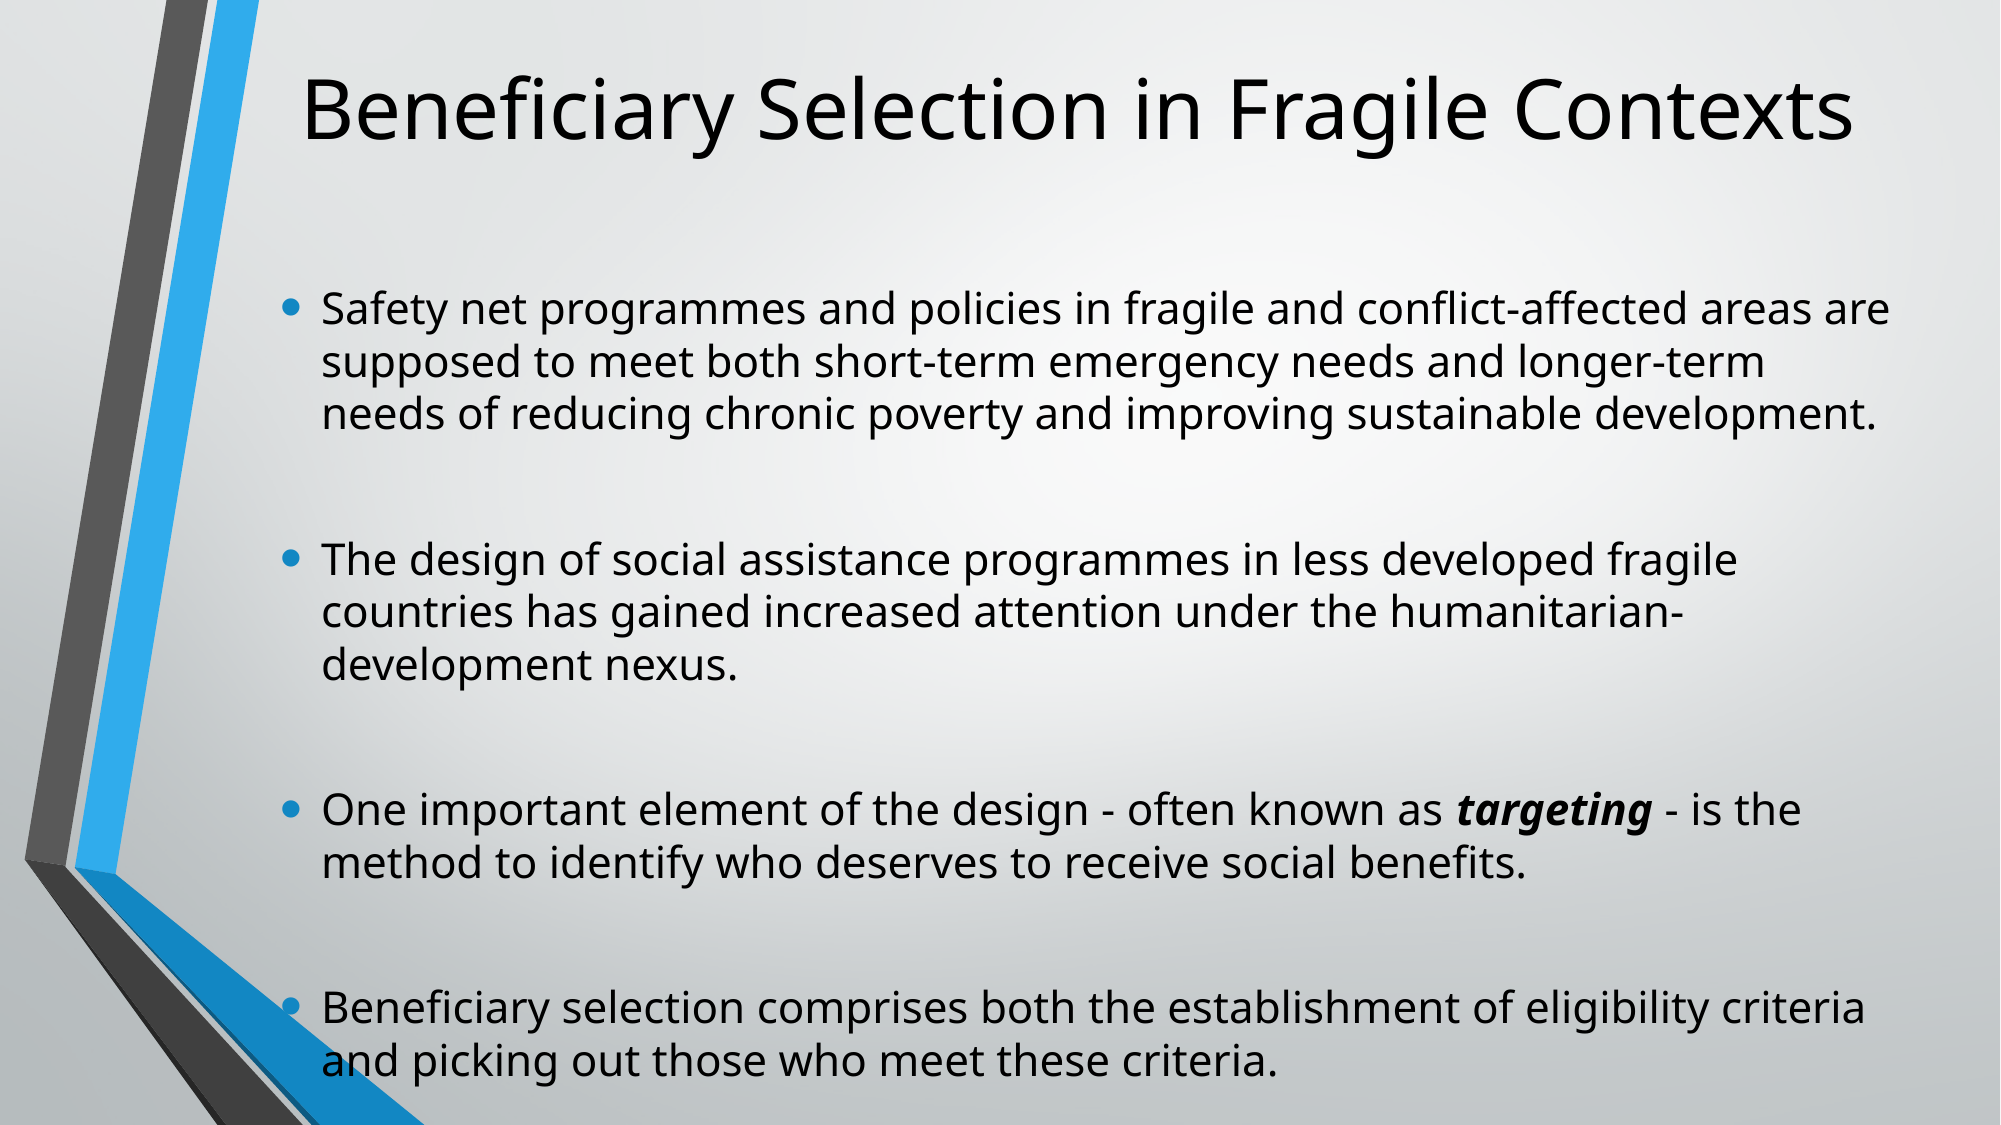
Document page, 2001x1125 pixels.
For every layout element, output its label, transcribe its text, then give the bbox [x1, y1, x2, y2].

list Safety net programmes and policies in fragile and conflict-affected areas are supposed to meet both short-term emergency needs and longer-term needs of reducing chronic poverty and improving sustainable development. The design of social assistance programmes in less developed fragile countries has gained increased attention under the humanitarian-development nexus. One important element of the design - often known as targeting - is the method to identify who deserves to receive social benefits. Beneficiary selection comprises both the establishment of eligibility criteria and picking out those who meet these criteria. [264, 272, 1909, 1125]
title Beneficiary Selection in Fragile Contexts [257, 35, 1901, 178]
